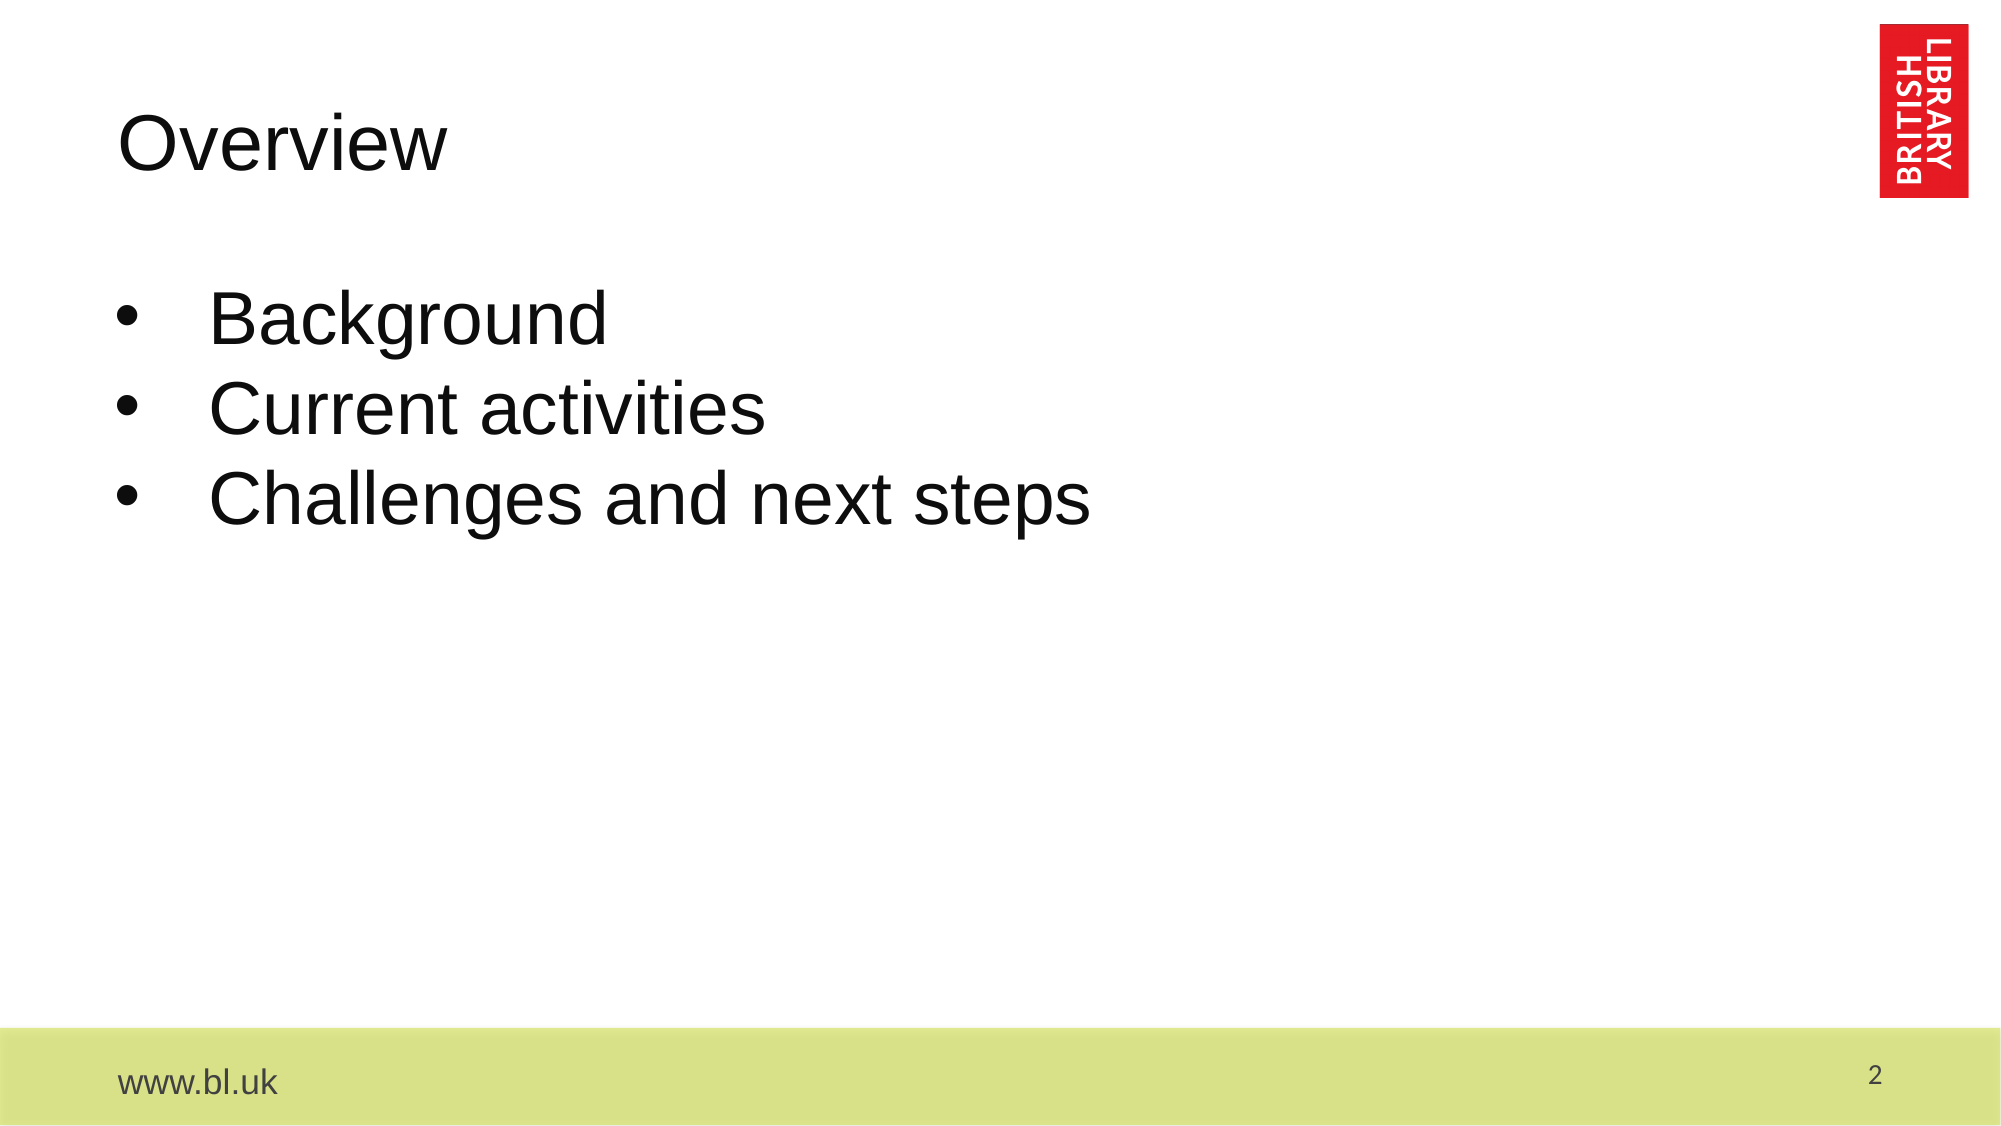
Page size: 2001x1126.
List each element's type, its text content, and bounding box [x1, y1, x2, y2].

title Overview [99, 45, 1901, 233]
text_box Background Current activities Challenges and next steps [99, 262, 1901, 1006]
slide_number 2 [1433, 1042, 1901, 1103]
